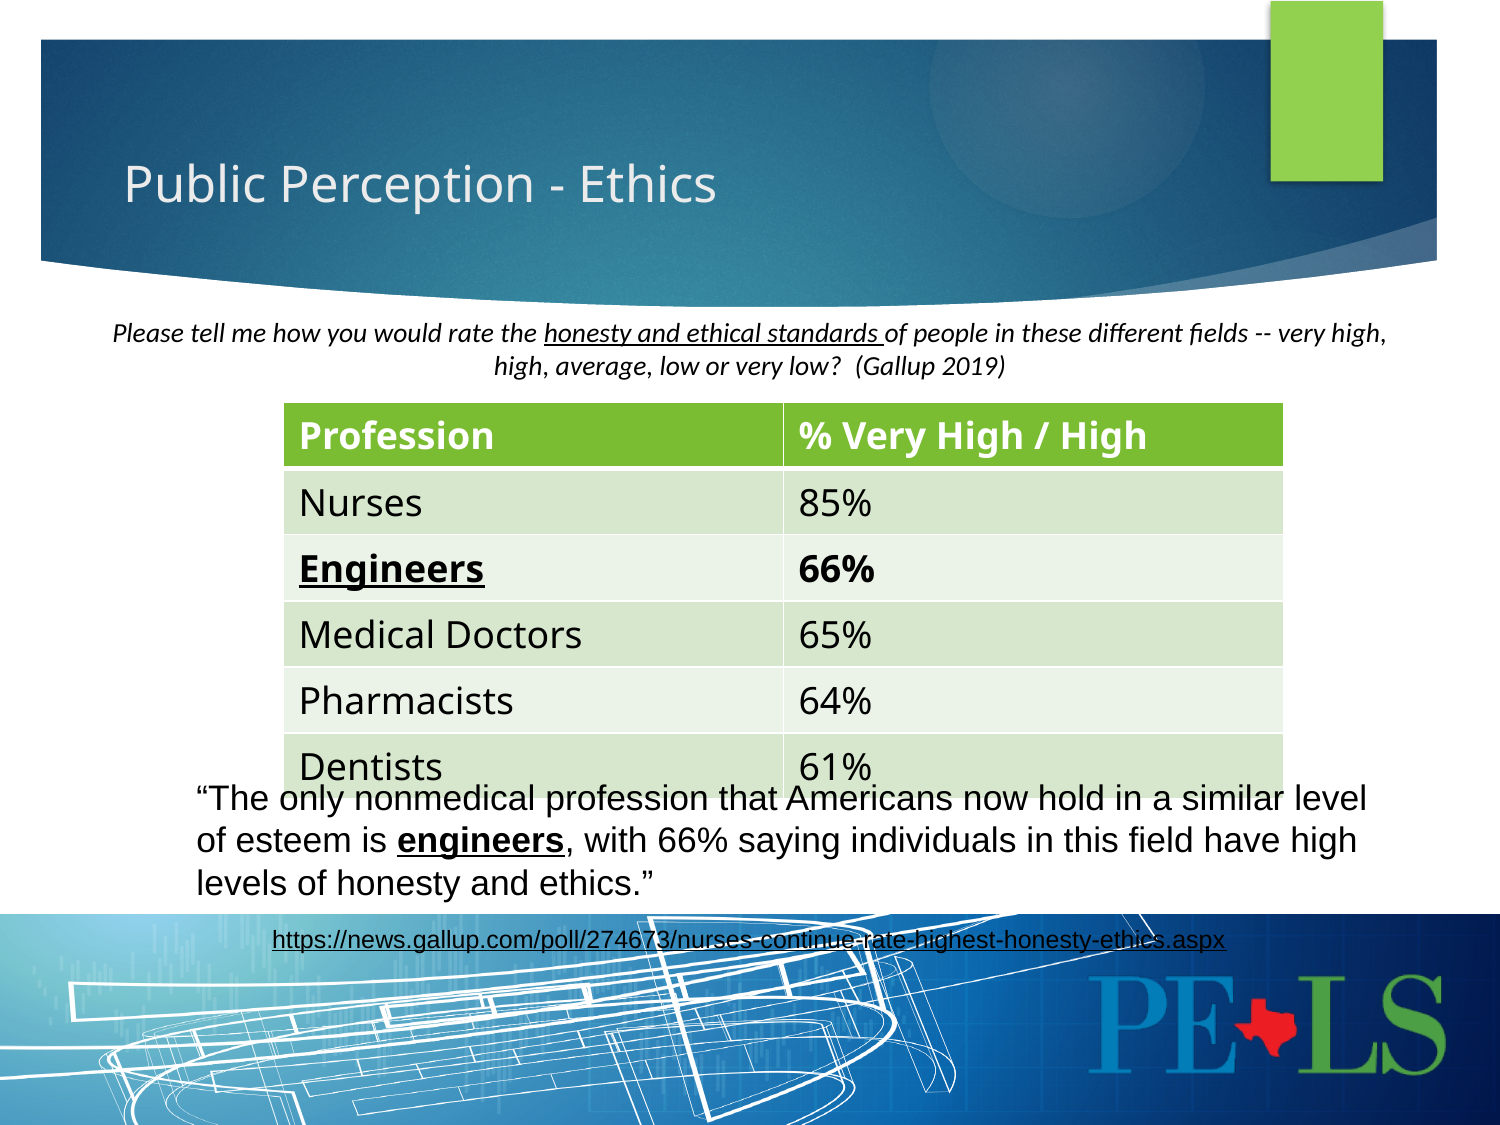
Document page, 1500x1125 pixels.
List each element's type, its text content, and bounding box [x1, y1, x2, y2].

table_cell 64% [784, 668, 1283, 732]
table_header Profession [284, 442, 783, 466]
table_cell 65% [784, 602, 1283, 666]
table_cell 66% [784, 535, 1283, 600]
title Public Perception - Ethics [108, 139, 1459, 328]
table_cell 61% [784, 734, 1283, 767]
table_header % Very High / High [784, 442, 1283, 466]
text_box “The only nonmedical profession that Americans now hold in a similar level of esteem is engineers, with 66% saying individuals in this field have high levels of honesty and ethics.” [181, 767, 1386, 910]
table_cell Pharmacists [284, 668, 783, 732]
table_cell Dentists [284, 734, 783, 767]
text_box https://news.gallup.com/poll/274673/nurses-continue-rate-highest-honesty-ethics.aspx [257, 916, 1243, 962]
picture [0, 914, 1500, 1125]
table_cell 85% [784, 471, 1283, 534]
table_cell Engineers [284, 535, 783, 600]
table_cell Medical Doctors [284, 602, 783, 666]
table_cell Nurses [284, 471, 783, 534]
text_box Please tell me how you would rate the honesty and ethical standards of people in these different fields -- very high, high, average, low or very low? (Gallup 2019) [74, 253, 1425, 442]
